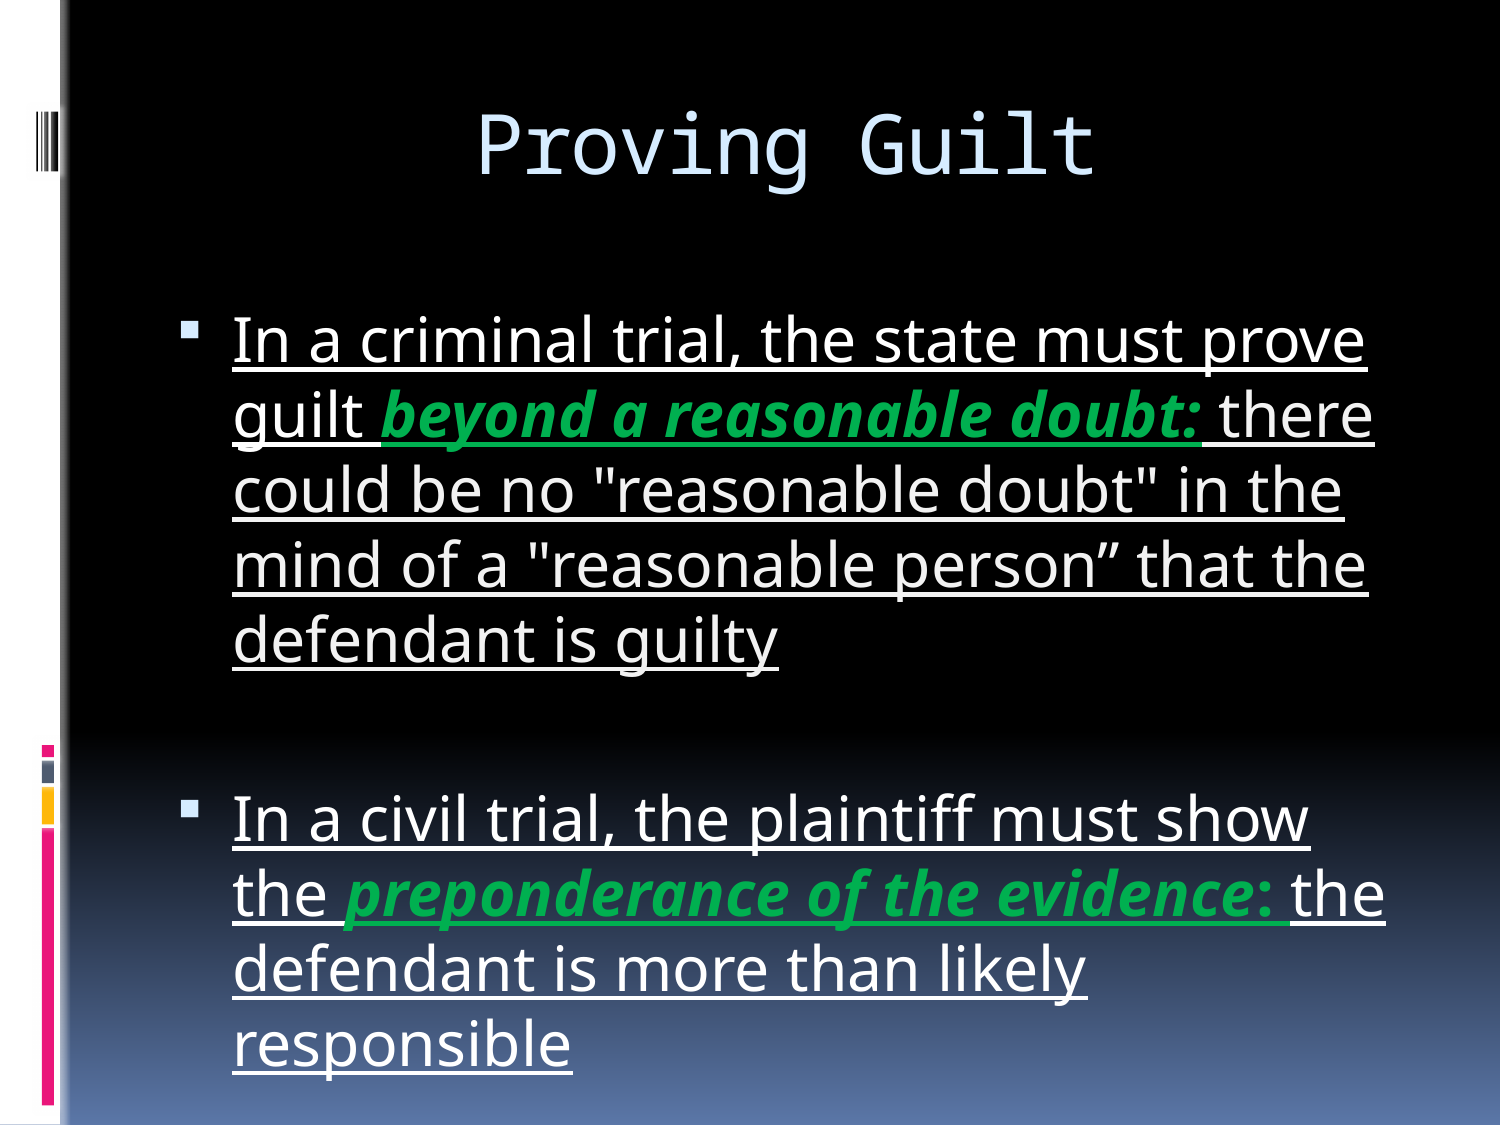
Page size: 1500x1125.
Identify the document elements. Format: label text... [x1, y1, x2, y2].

title Proving Guilt [150, 83, 1425, 234]
list In a criminal trial, the state must prove guilt beyond a reasonable doubt: there could be no "reasonable doubt" in the mind of a "reasonable person” that the defendant is guilty In a civil trial, the plaintiff must show the preponderance of the evidence: the defendant is more than likely responsible [150, 292, 1425, 1043]
